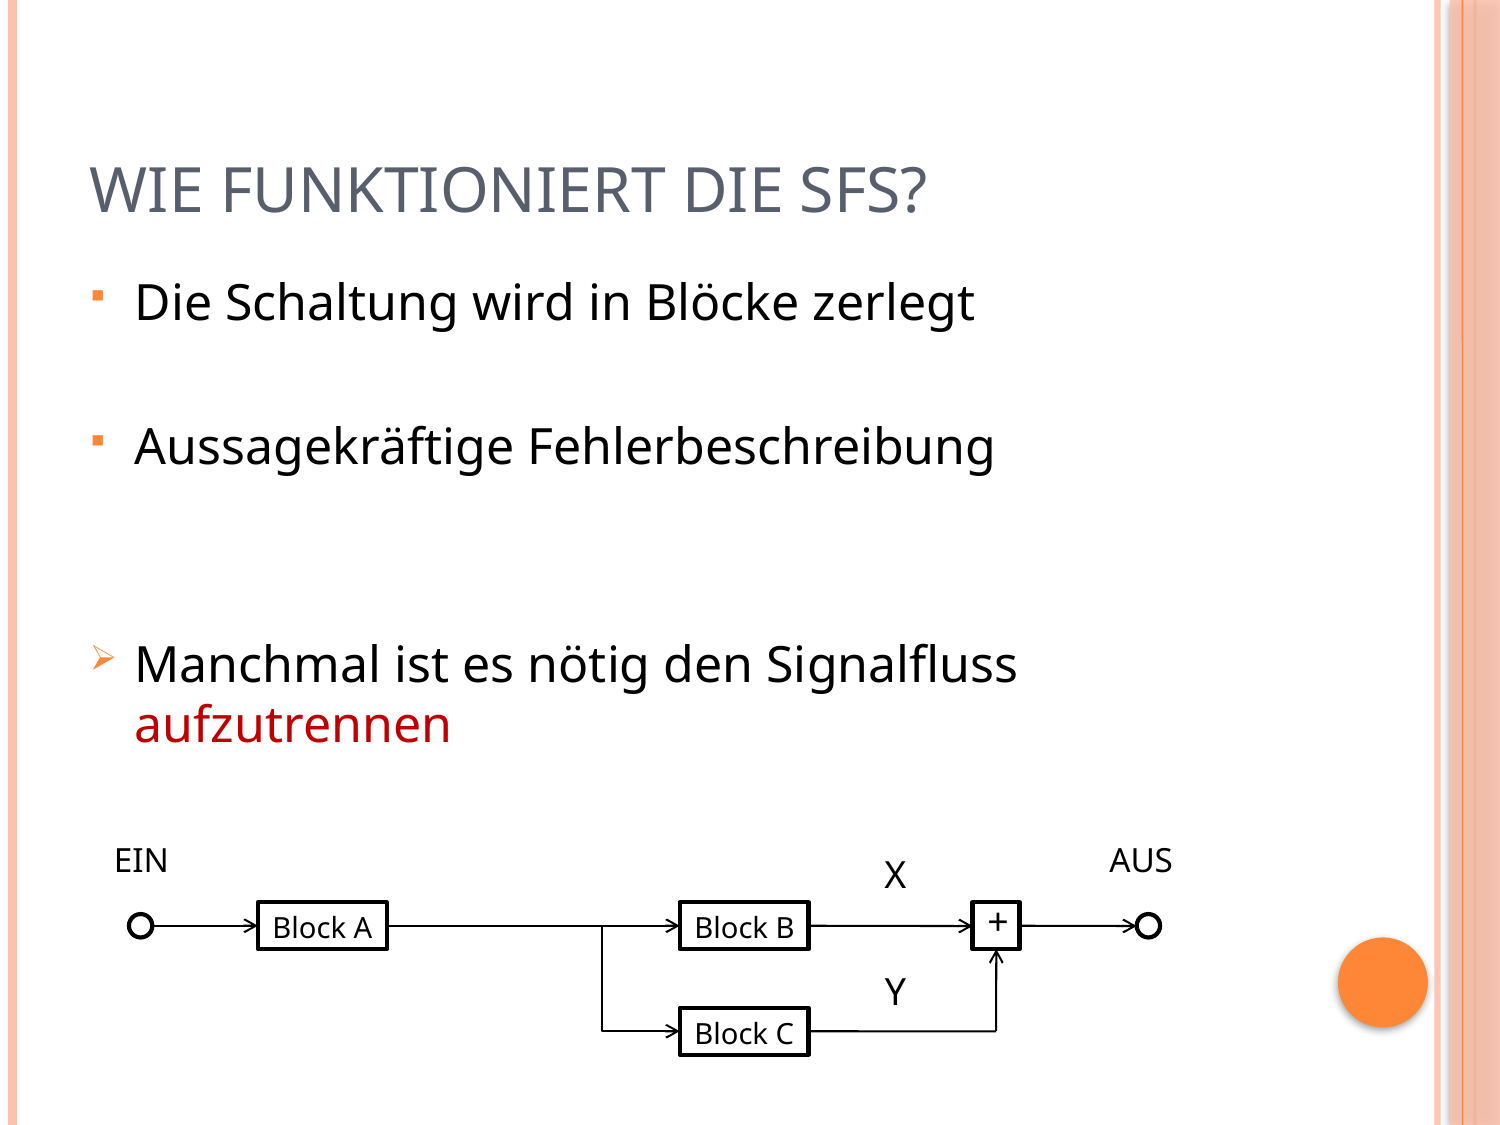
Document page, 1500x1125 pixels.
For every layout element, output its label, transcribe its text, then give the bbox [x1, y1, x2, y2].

text_box + [972, 890, 1026, 951]
text_box [1134, 911, 1163, 940]
text_box [126, 911, 154, 940]
text_box Block A [257, 902, 429, 952]
text_box Block C [679, 1007, 851, 1058]
list Die Schaltung wird in Blöcke zerlegt Aussagekräftige Fehlerbeschreibung Manchmal ist es nötig den Signalfluss aufzutrennen [75, 262, 1300, 1090]
text_box AUS [1094, 831, 1189, 887]
text_box Block B [679, 902, 851, 952]
title Wie Funktioniert die SFS? [75, 45, 1300, 233]
text_box Y [870, 960, 921, 1021]
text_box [526, 925, 681, 1032]
text_box X [869, 843, 922, 904]
text_box EIN [99, 831, 184, 887]
